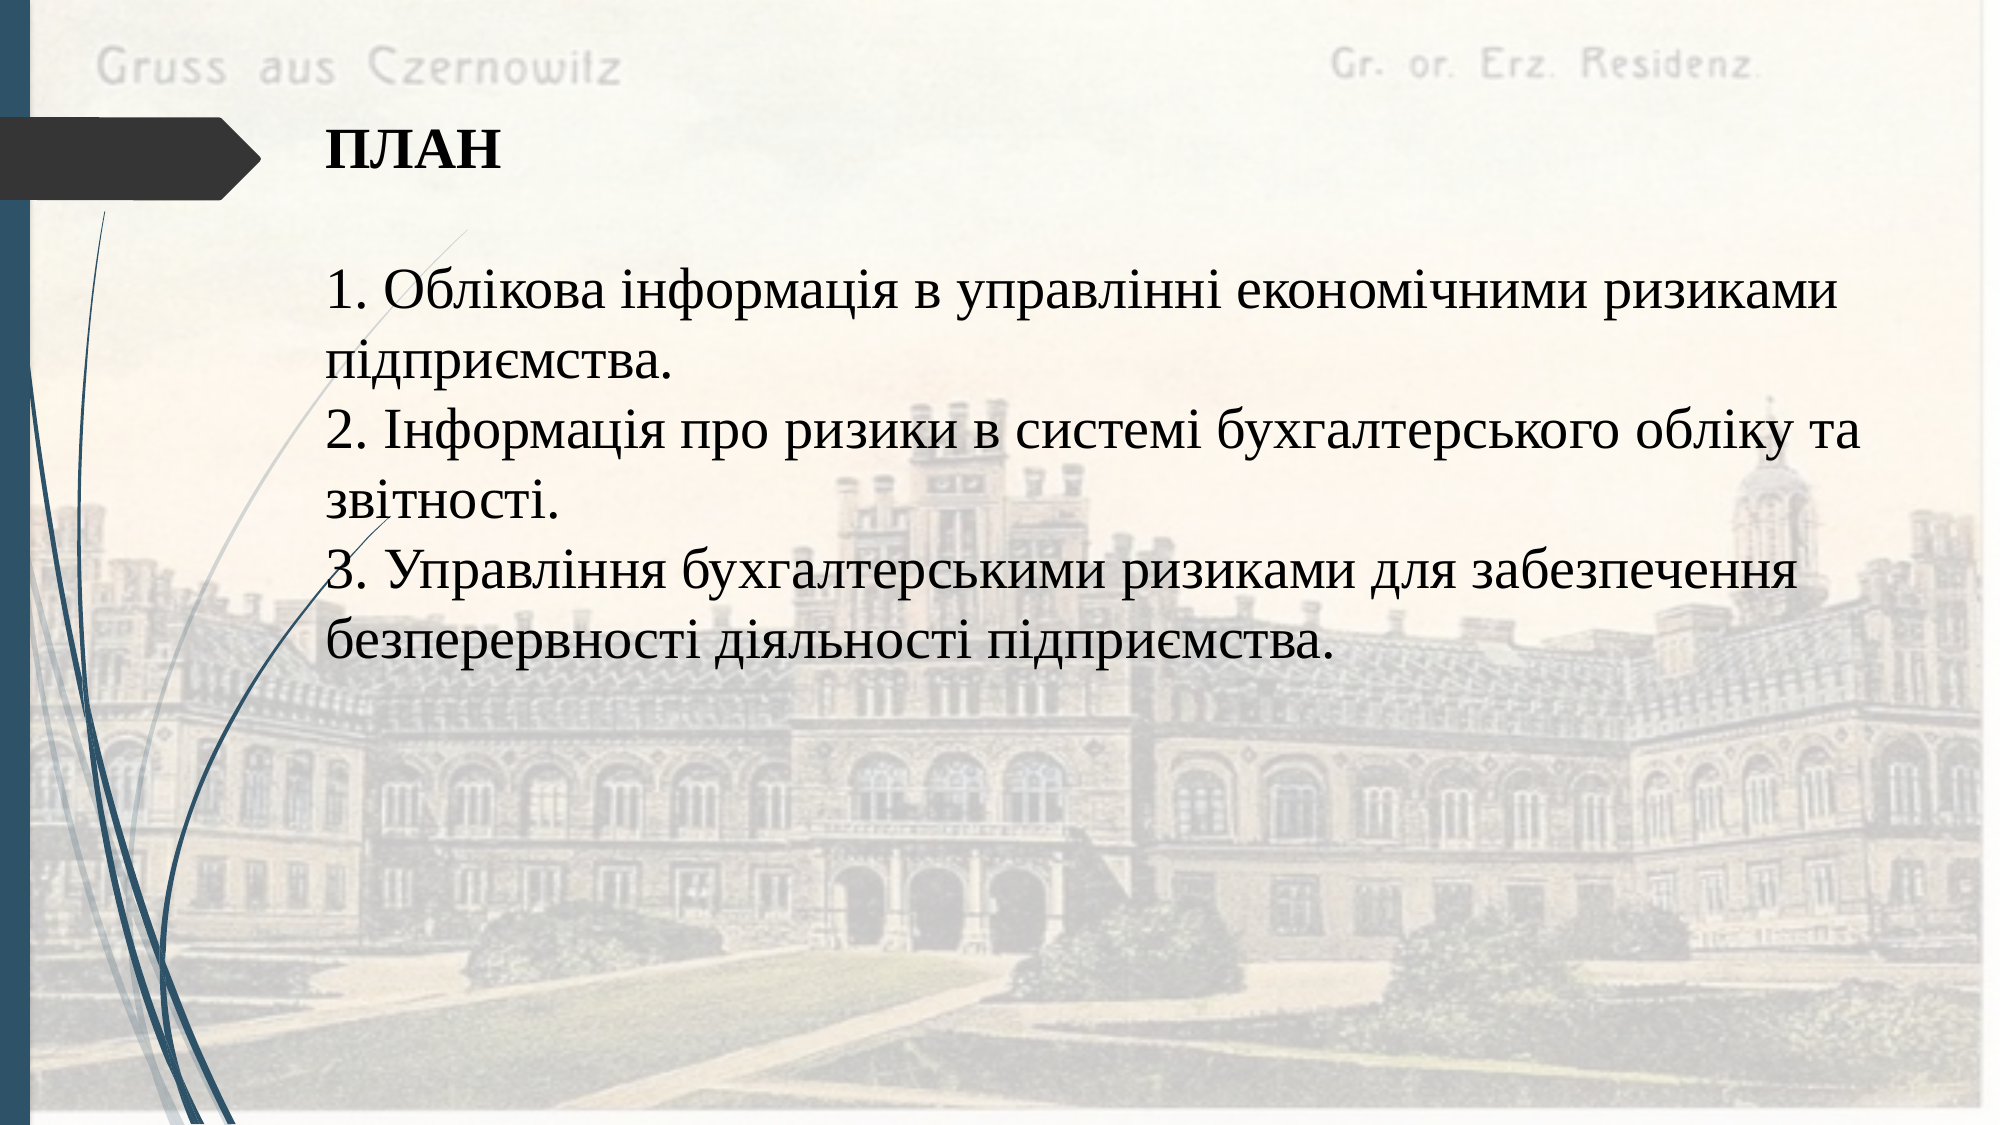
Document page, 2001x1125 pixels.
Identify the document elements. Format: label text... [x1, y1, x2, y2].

title ПЛАН 1. Облікова інформація в управлінні економічними ризиками підприємства. 2. Інформація про ризики в системі бухгалтерського обліку та звітності. 3. Управління бухгалтерськими ризиками для забезпечення безперервності діяльності підприємства. [310, 102, 1888, 807]
